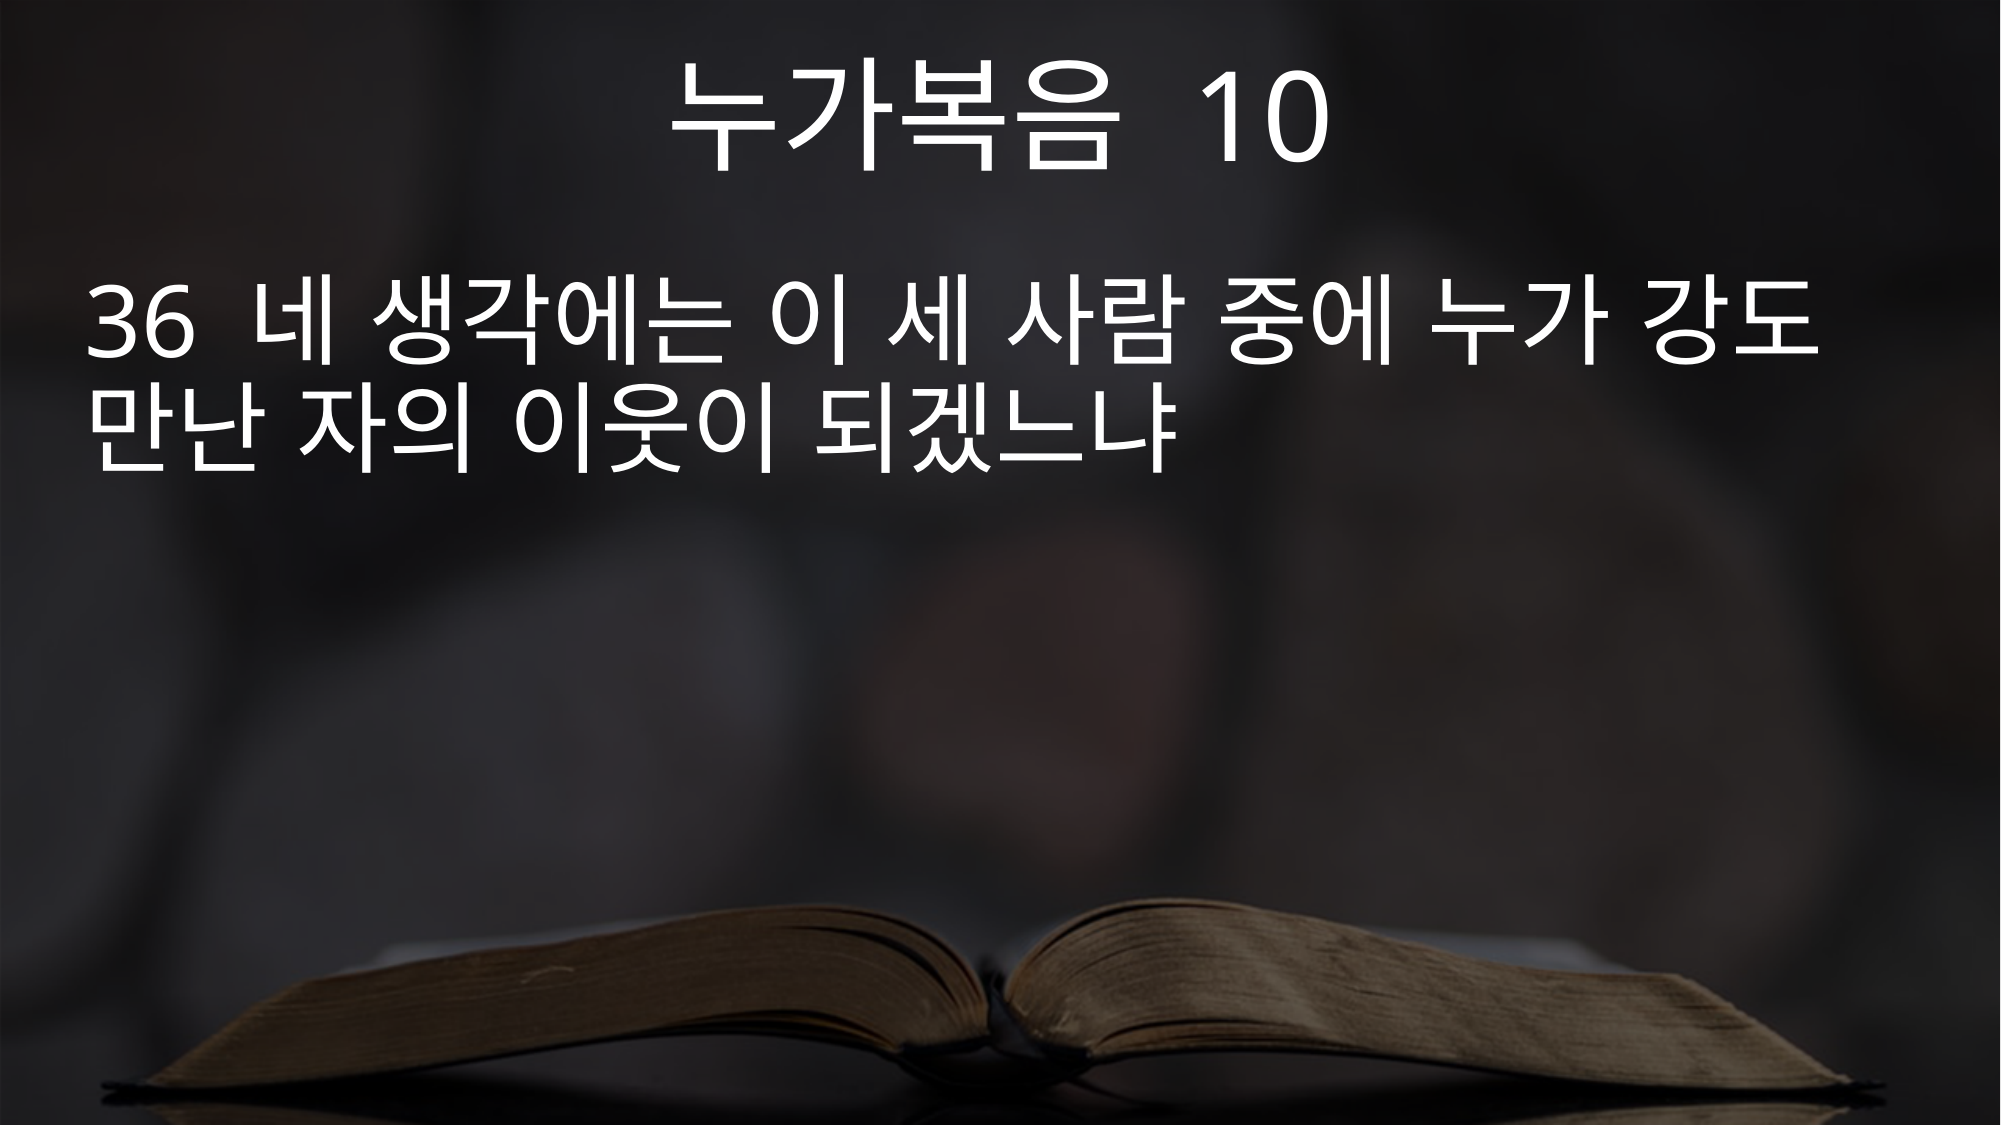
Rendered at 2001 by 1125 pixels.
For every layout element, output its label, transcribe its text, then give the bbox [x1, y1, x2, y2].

list 36 네 생각에는 이 세 사람 중에 누가 강도 만난 자의 이웃이 되겠느냐 [69, 263, 1953, 423]
footer 누가복음 10 [0, 32, 2000, 192]
picture [0, 0, 2001, 1125]
